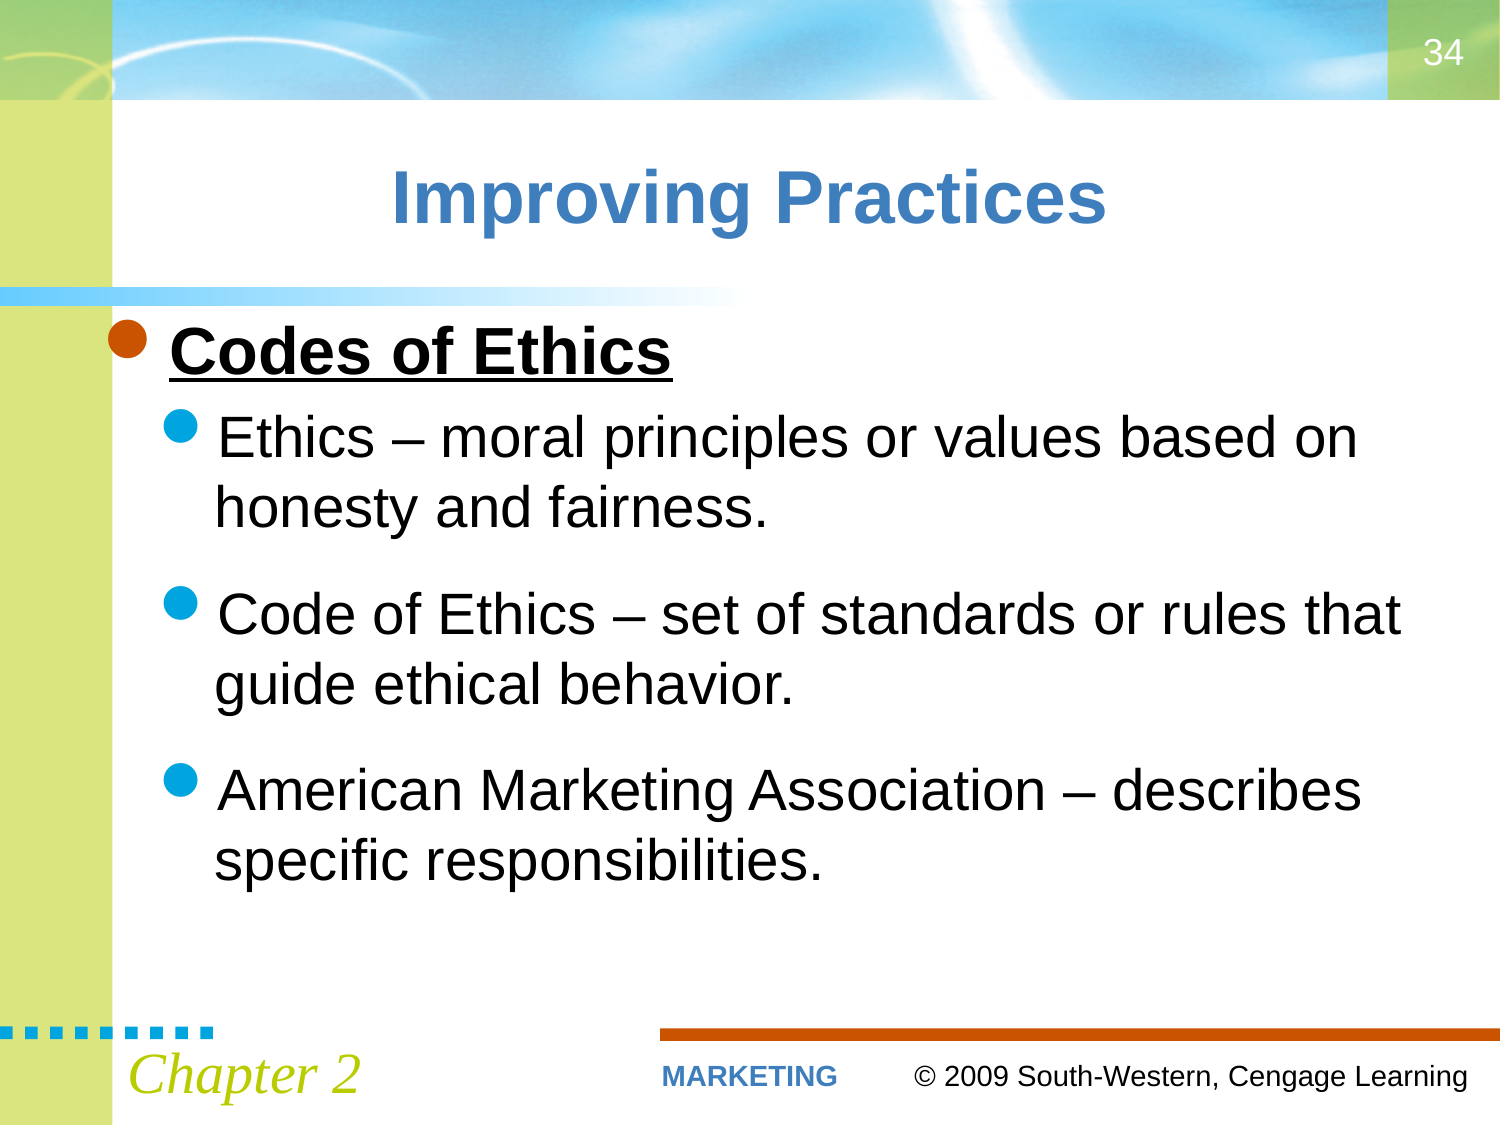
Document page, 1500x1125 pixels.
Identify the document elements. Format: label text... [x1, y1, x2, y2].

title Improving Practices [112, 99, 1388, 288]
slide_number 34 [1387, 0, 1500, 101]
list Codes of Ethics Ethics – moral principles or values based on honesty and fairness. Code of Ethics – set of standards or rules that guide ethical behavior. American Marketing Association – describes specific responsibilities. [87, 299, 1438, 1001]
footer Chapter 2 [112, 1012, 638, 1113]
